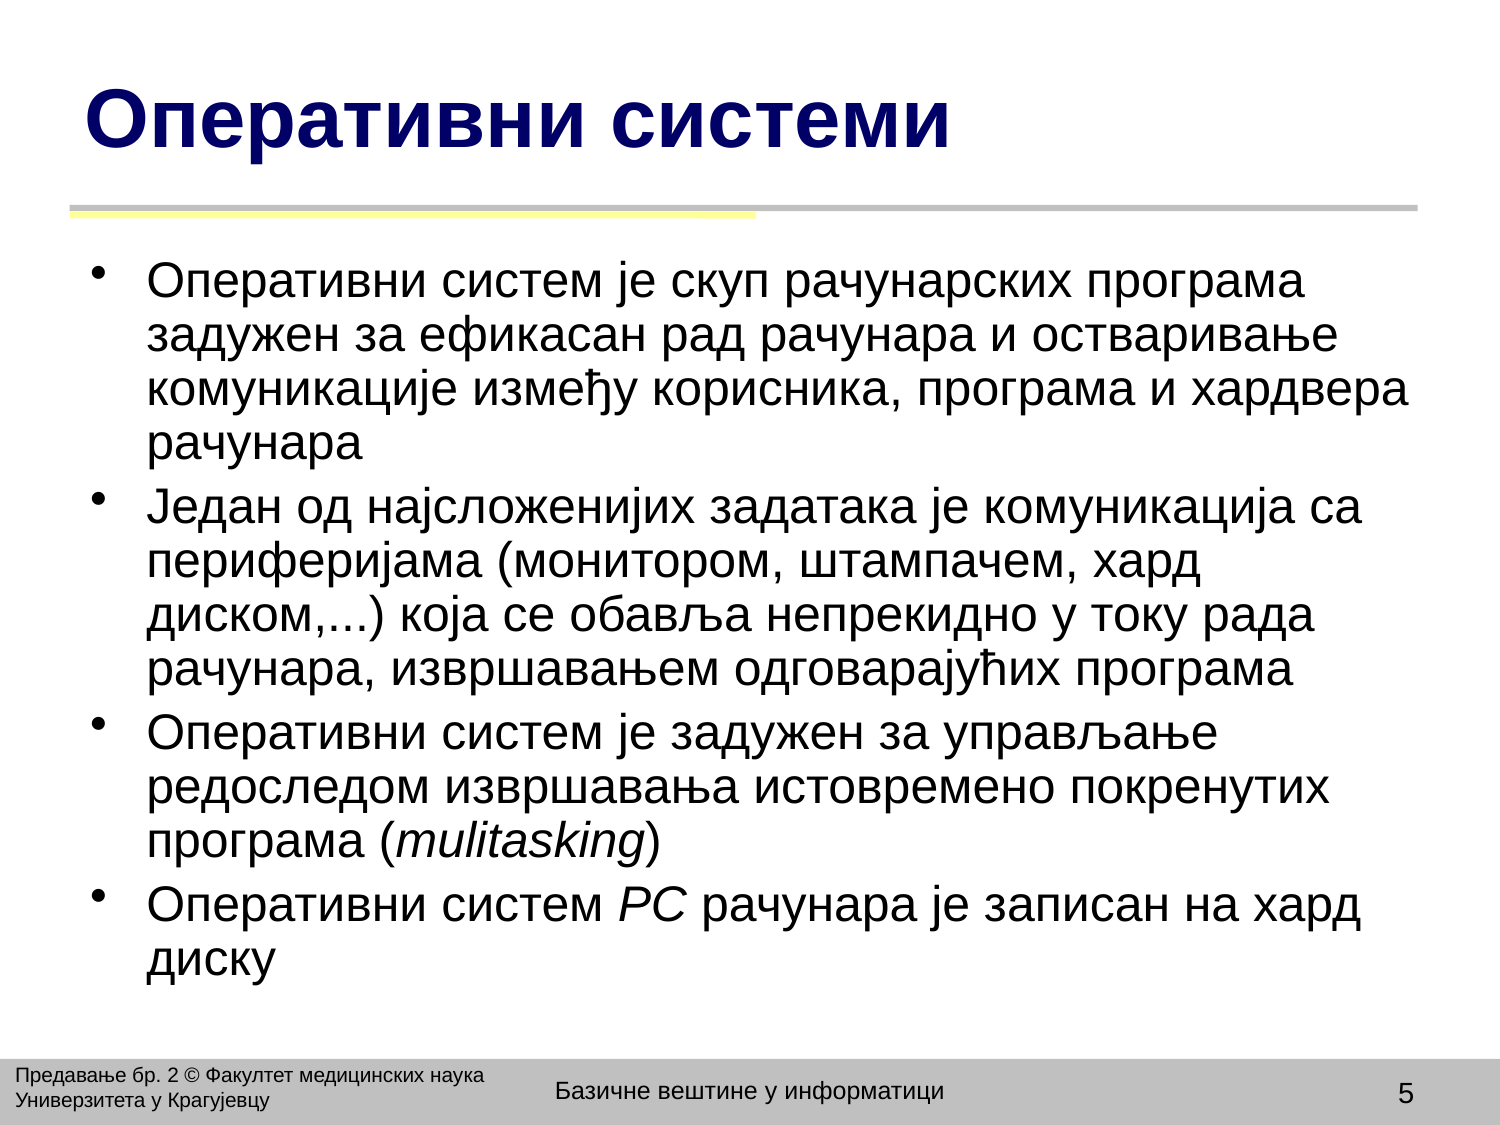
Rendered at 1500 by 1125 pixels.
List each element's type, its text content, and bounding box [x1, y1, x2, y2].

list Оперативни систем је скуп рачунарских програма задужен за ефикасан рад рачунара и остваривање комуникације између корисника, програма и хардвера рачунара Један од најсложенијих задатака је комуникација са периферијама (монитором, штампачем, хард диском,...) која се обавља непрекидно у току рада рачунара, извршавањем одговарајућих програма Оперативни систем је задужен за управљање редоследом извршавања истовремено покренутих програма (mulitasking) Оперативни систем PC рачунара је записан на хард диску [74, 246, 1426, 1023]
slide_number 5 [1079, 1066, 1430, 1125]
footer Базичне вештине у информатици [512, 1066, 988, 1125]
title Оперативни системи [69, 19, 1426, 208]
slide_number Предавање бр. 2 © Факултет медицинских наука Универзитета у Крагујевцу [0, 1053, 607, 1108]
